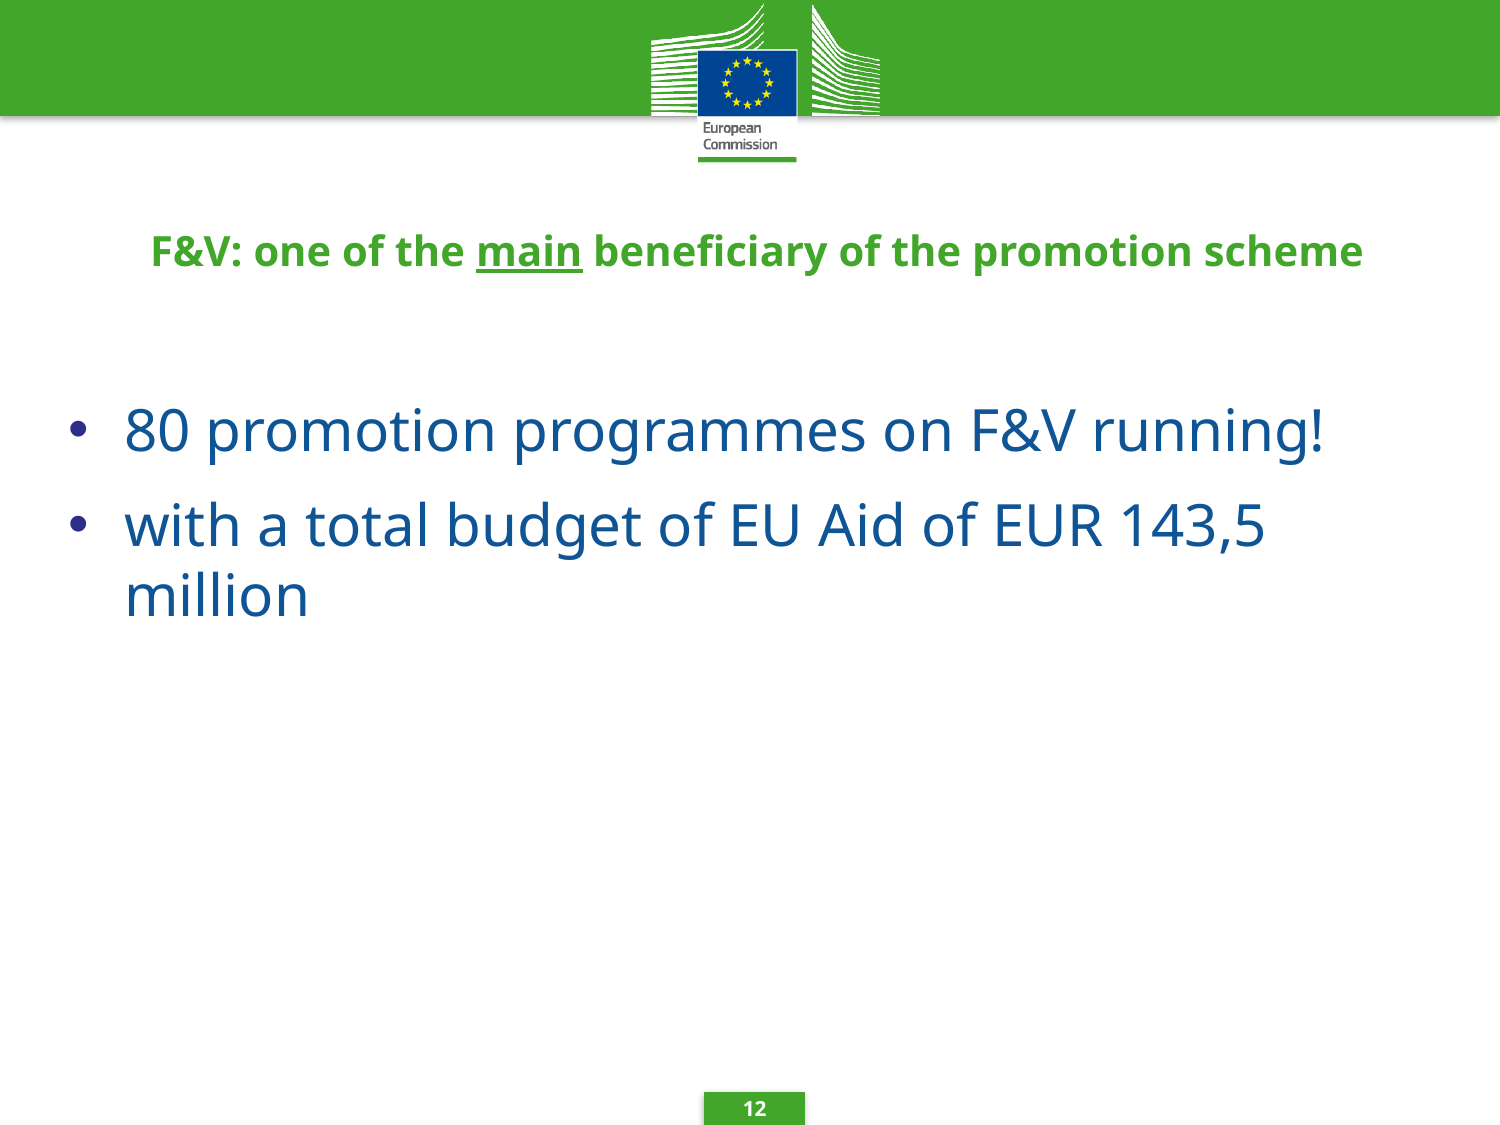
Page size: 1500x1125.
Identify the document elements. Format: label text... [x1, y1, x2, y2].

title F&V: one of the main beneficiary of the promotion scheme [53, 208, 1462, 291]
slide_number 12 [703, 1088, 807, 1125]
picture [614, 3, 880, 208]
list 80 promotion programmes on F&V running! with a total budget of EU Aid of EUR 143,5 million [53, 290, 1461, 1083]
